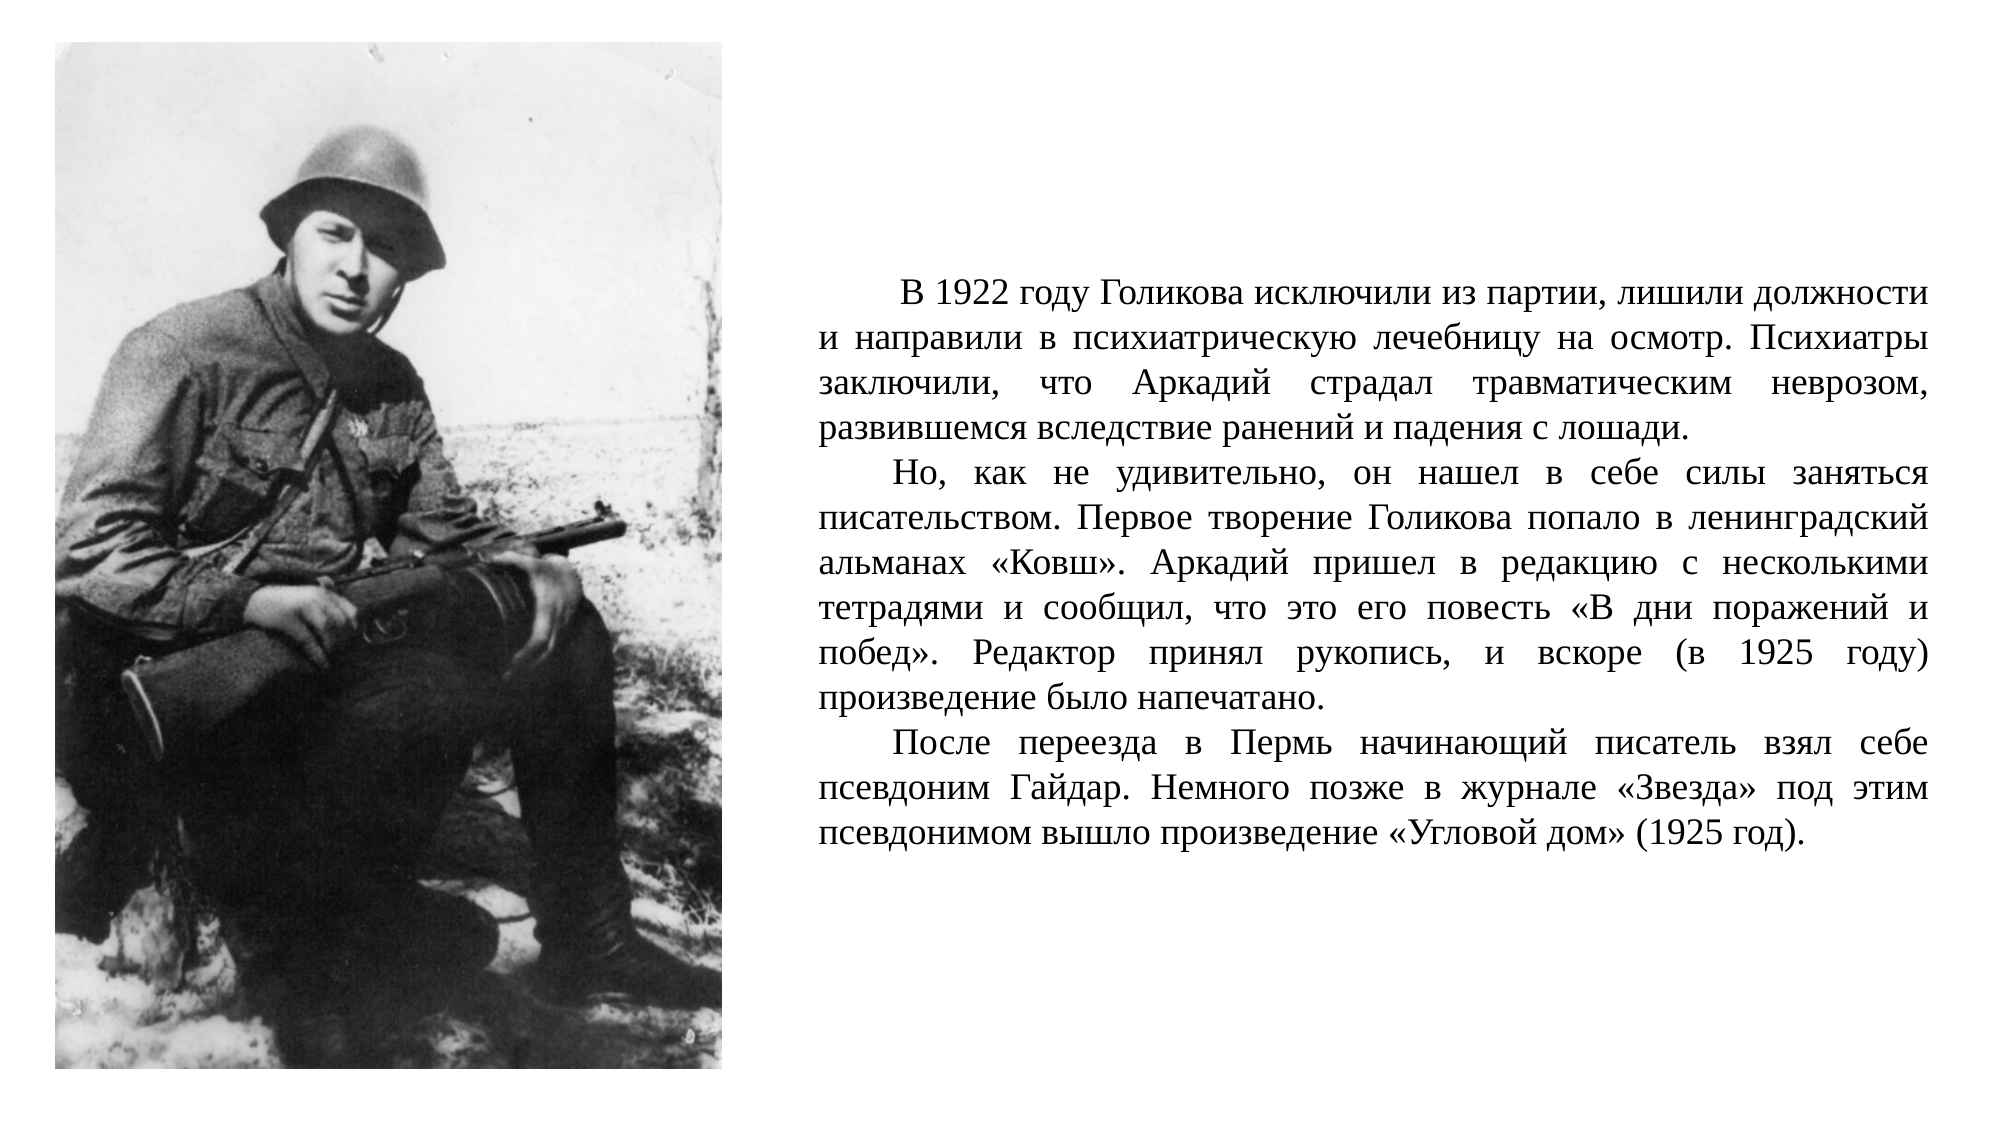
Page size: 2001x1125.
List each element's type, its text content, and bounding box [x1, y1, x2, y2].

picture [55, 42, 722, 1069]
text_box В 1922 году Голикова исключили из партии, лишили должности и направили в психиатрическую лечебницу на осмотр. Психиатры заключили, что Аркадий страдал травматическим неврозом, развившемся вследствие ранений и падения с лошади. Но, как не удивительно, он нашел в себе силы заняться писательством. Первое творение Голикова попало в ленинградский альманах «Ковш». Аркадий пришел в редакцию с несколькими тетрадями и сообщил, что это его повесть «В дни поражений и побед». Редактор принял рукопись, и вскоре (в 1925 году) произведение было напечатано. После переезда в Пермь начинающий писатель взял себе псевдоним Гайдар. Немного позже в журнале «Звезда» под этим псевдонимом вышло произведение «Угловой дом» (1925 год). [803, 259, 1945, 860]
